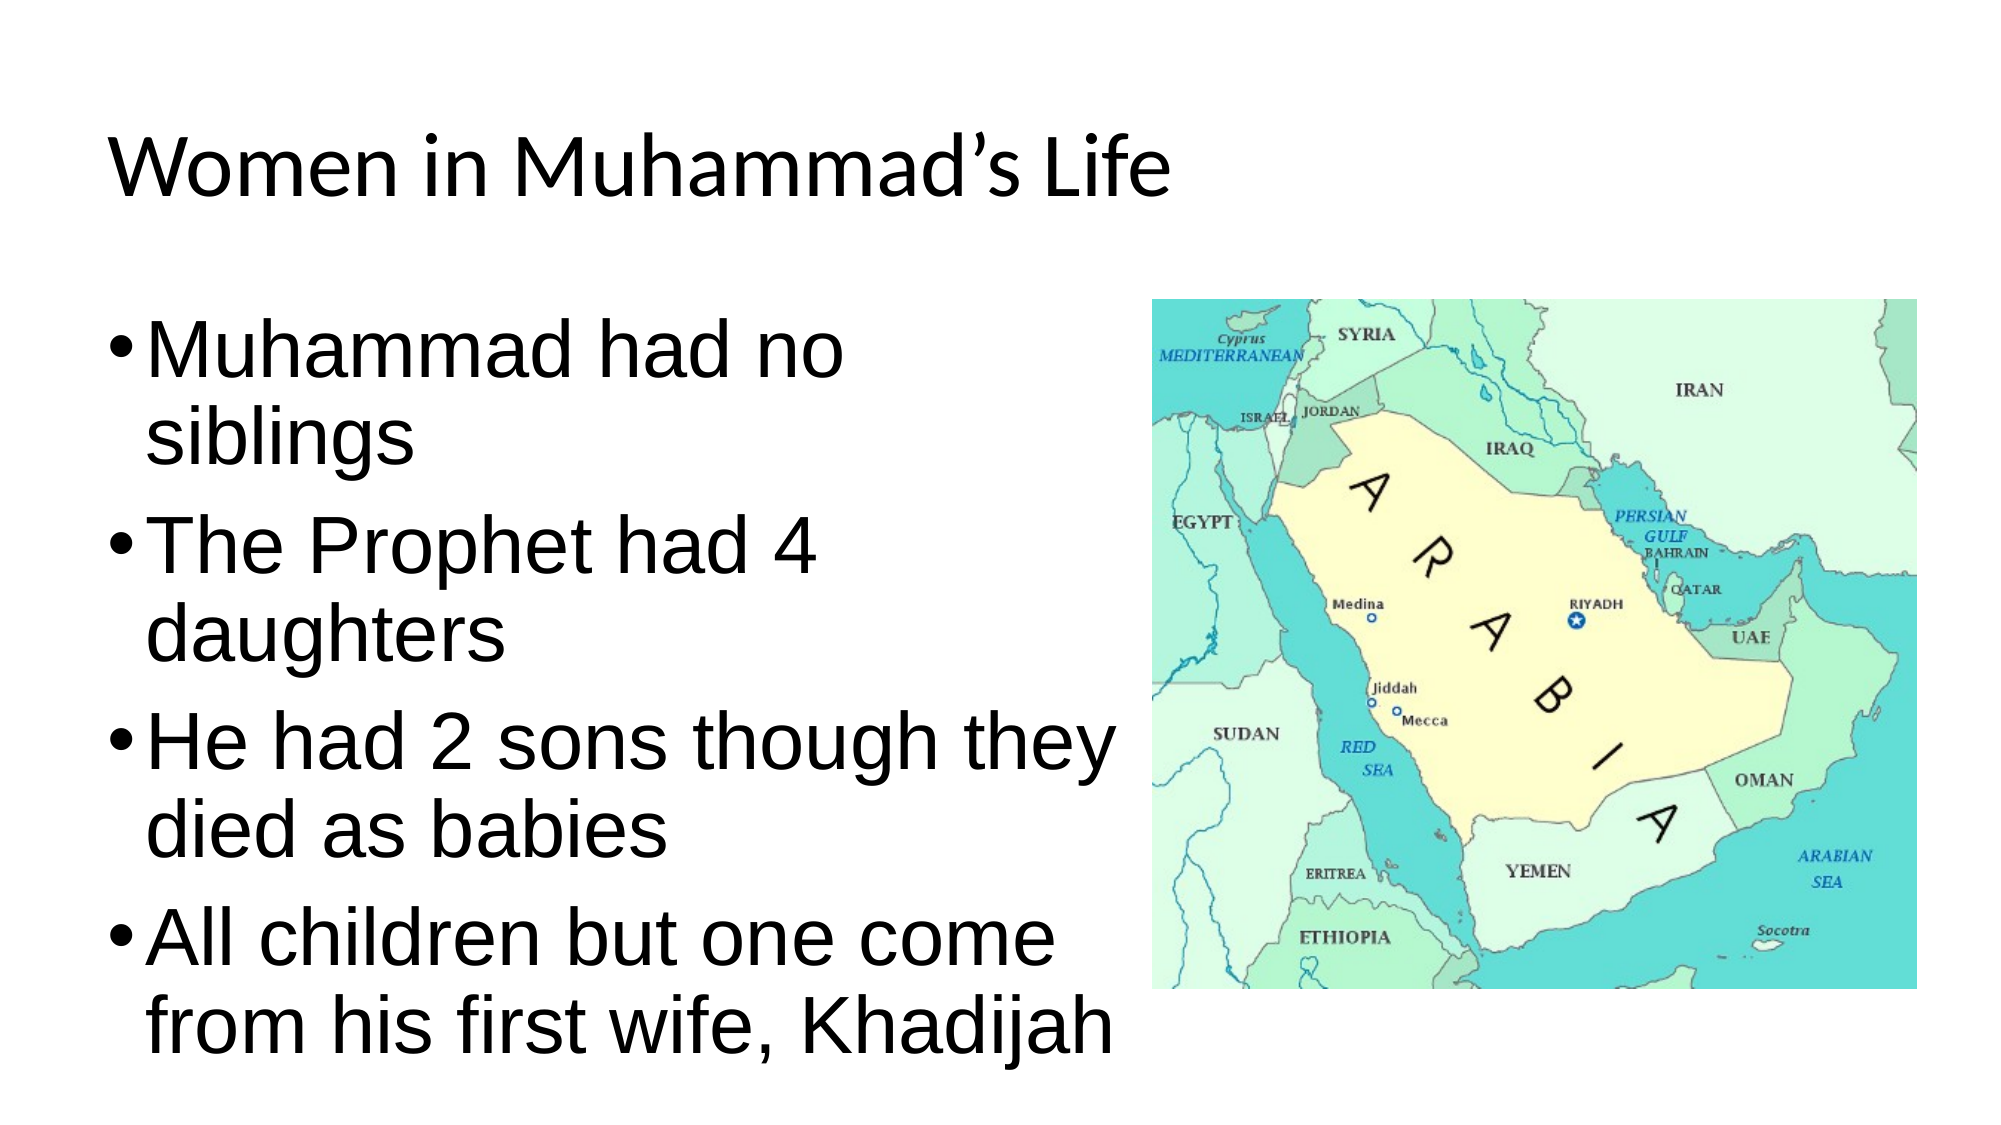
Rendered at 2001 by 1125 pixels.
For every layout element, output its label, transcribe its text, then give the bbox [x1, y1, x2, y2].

title Women in Muhammad’s Life [92, 57, 1818, 276]
list Muhammad had no siblings The Prophet had 4 daughters He had 2 sons though they died as babies All children but one come from his first wife, Khadijah [92, 299, 1139, 1044]
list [1152, 299, 1917, 989]
